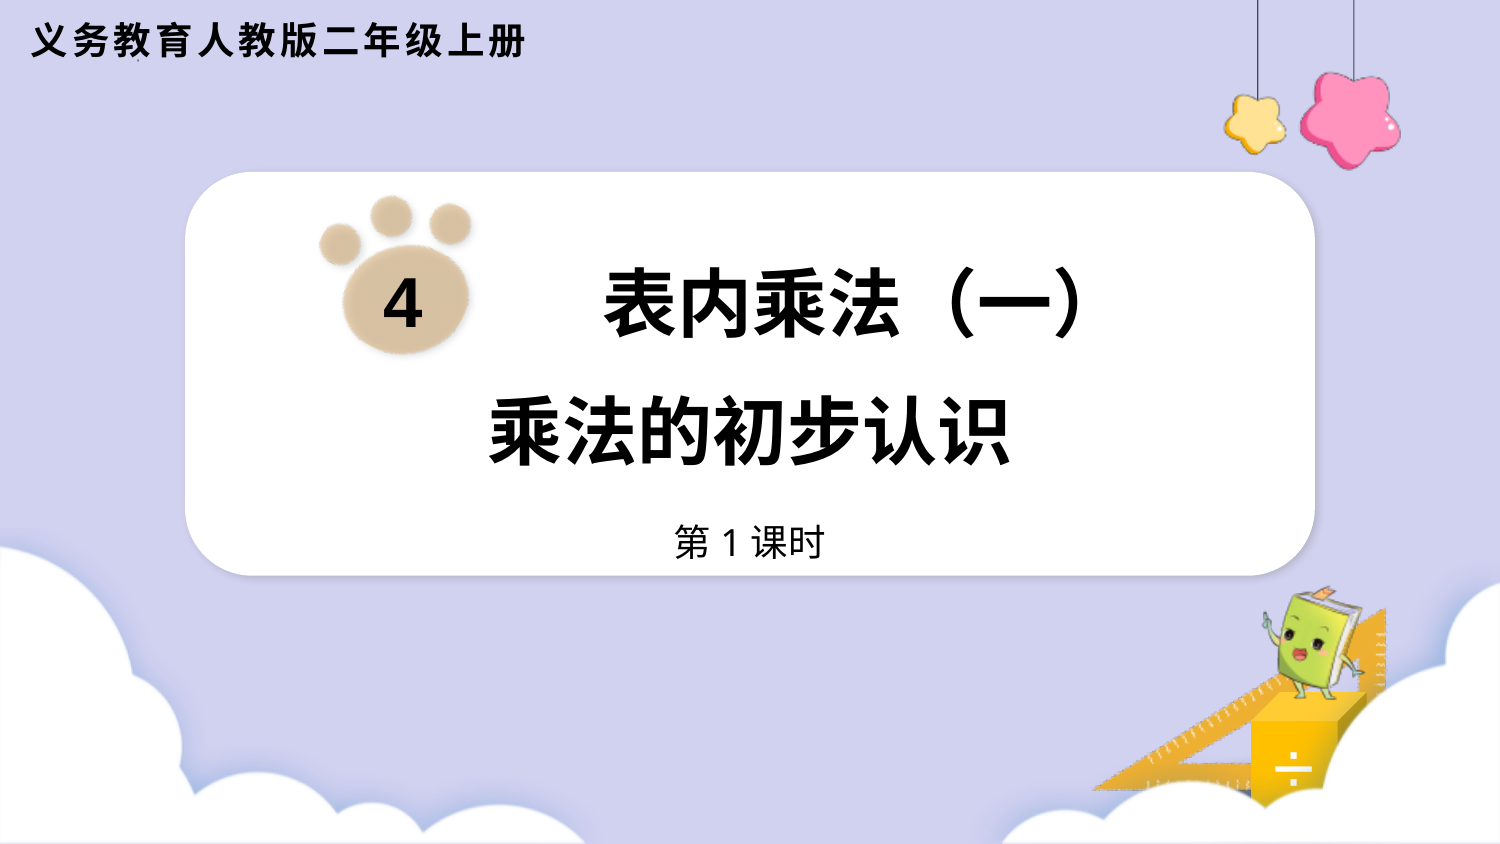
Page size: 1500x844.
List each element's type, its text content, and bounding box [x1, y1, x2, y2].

text_box 义务教育人教版二年级上册 [15, 9, 542, 70]
text_box 第1课时 [659, 511, 841, 572]
text_box 乘法的初步认识 [212, 377, 1288, 482]
picture [1200, 40, 1412, 185]
picture [289, 158, 506, 377]
picture [0, 417, 1500, 844]
text_box 表内乘法（一） [587, 248, 1218, 354]
